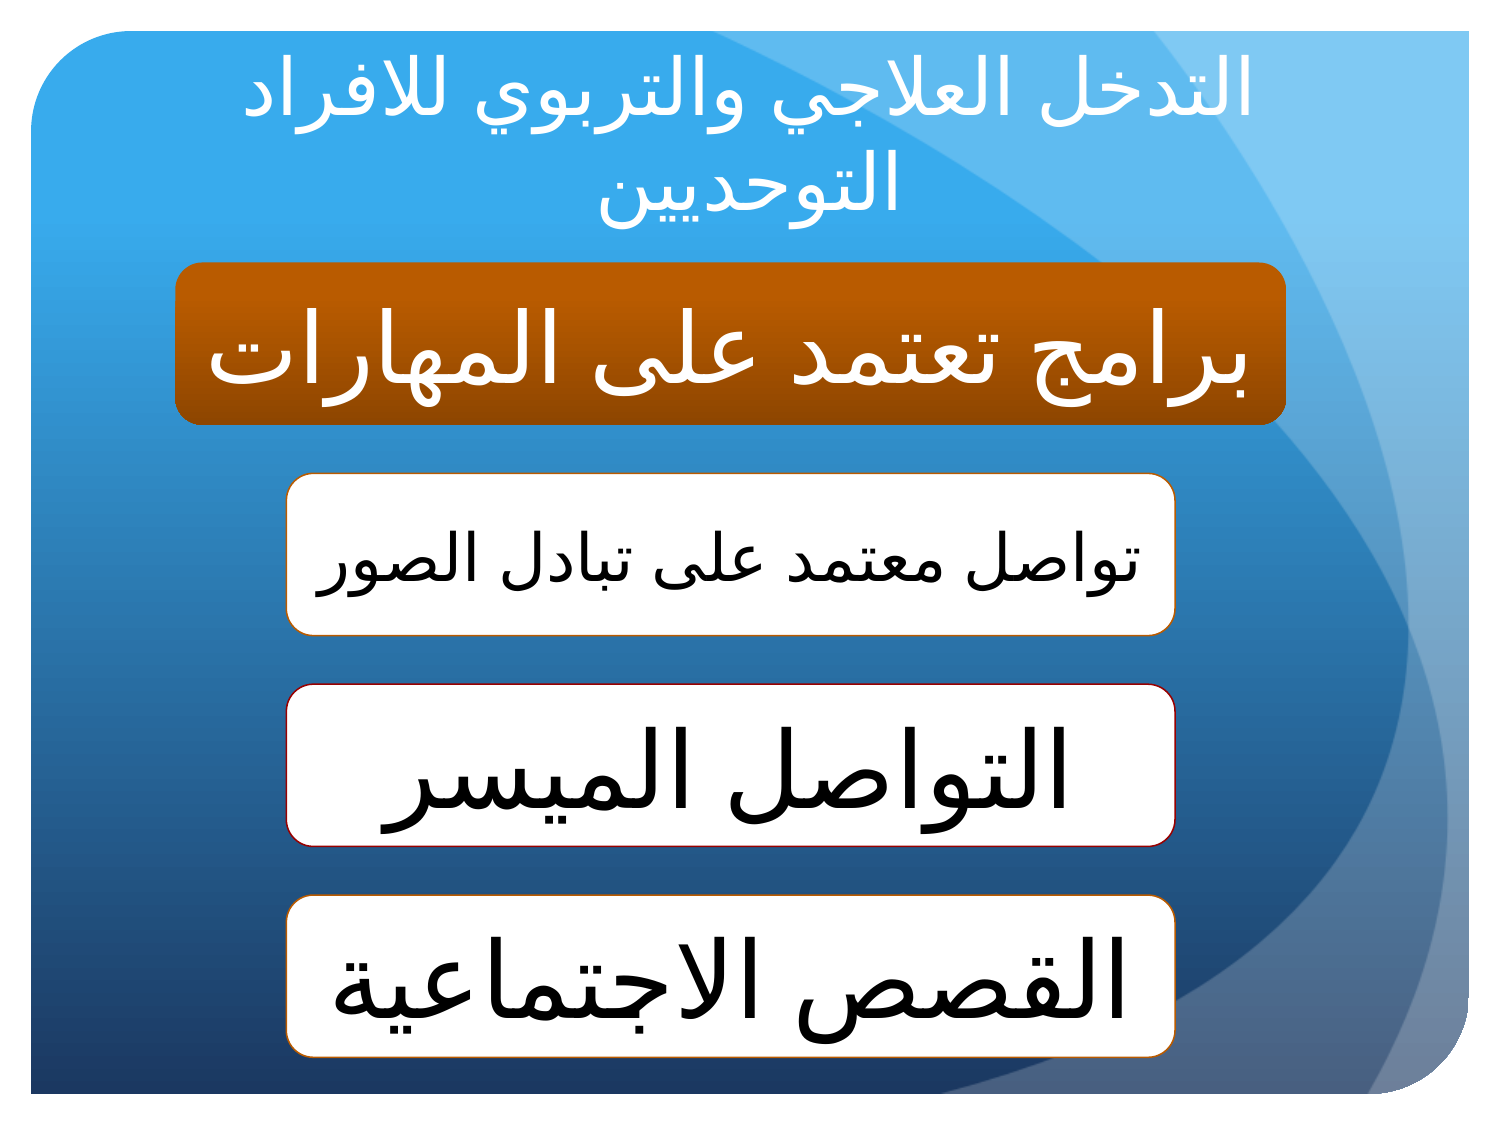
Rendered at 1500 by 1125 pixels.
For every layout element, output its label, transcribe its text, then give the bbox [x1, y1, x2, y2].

title التدخل العلاجي والتربوي للافراد التوحديين [127, 62, 1372, 234]
picture [24, 30, 1473, 1094]
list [36, 262, 1426, 1058]
